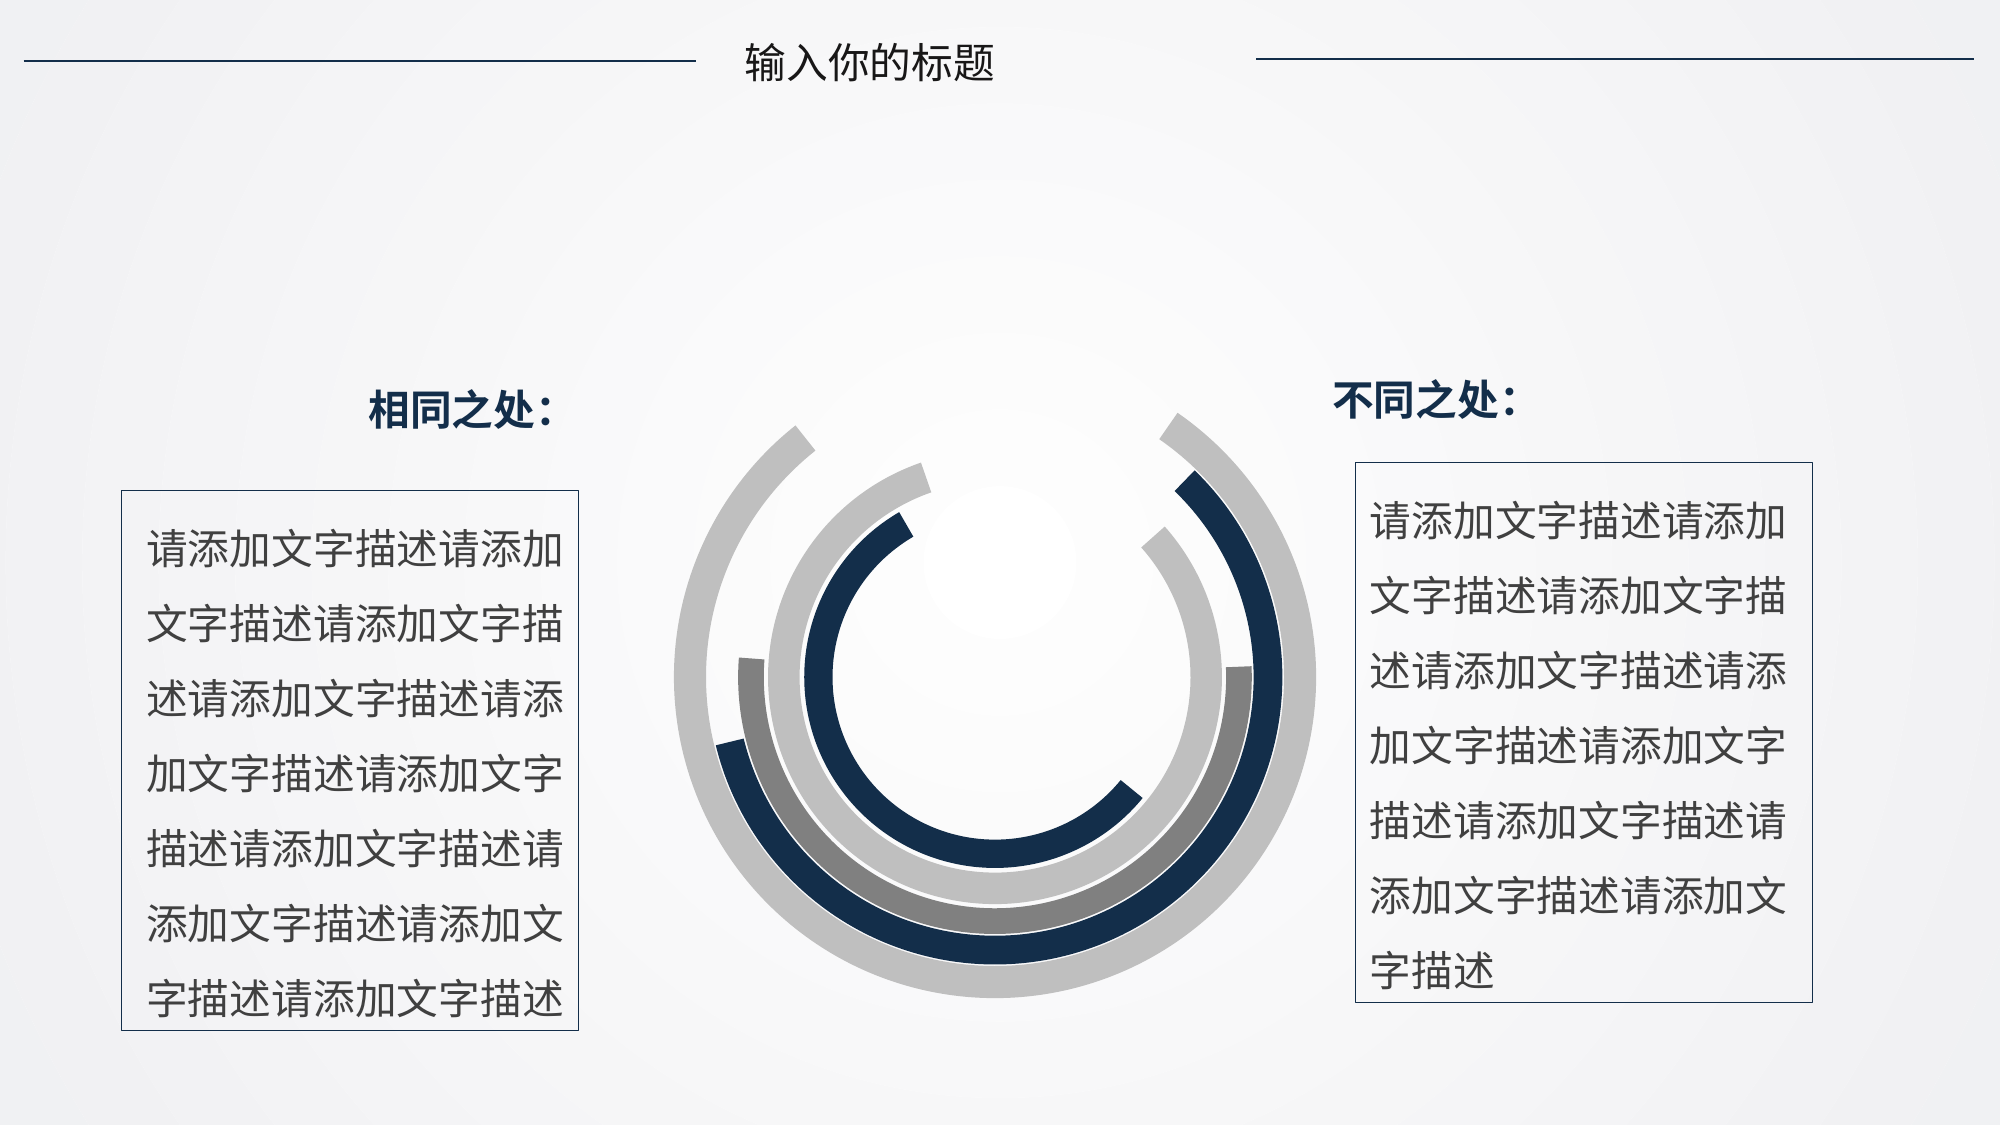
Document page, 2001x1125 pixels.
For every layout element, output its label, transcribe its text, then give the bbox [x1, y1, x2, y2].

text_box [737, 656, 1253, 936]
text_box [803, 510, 1145, 869]
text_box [23, 36, 1974, 88]
text_box [672, 411, 1318, 1000]
text_box [767, 461, 1223, 906]
text_box [716, 469, 1282, 964]
text_box 相同之处： [116, 375, 593, 441]
text_box 不同之处： [1317, 366, 1794, 431]
text_box 请添加文字描述请添加文字描述请添加文字描述请添加文字描述请添加文字描述请添加文字描述请添加文字描述请添加文字描述请添加文字描述请添加文字描述 [121, 490, 579, 1031]
text_box 请添加文字描述请添加文字描述请添加文字描述请添加文字描述请添加文字描述请添加文字描述请添加文字描述请添加文字描述请添加文字描述 [1355, 462, 1813, 1003]
